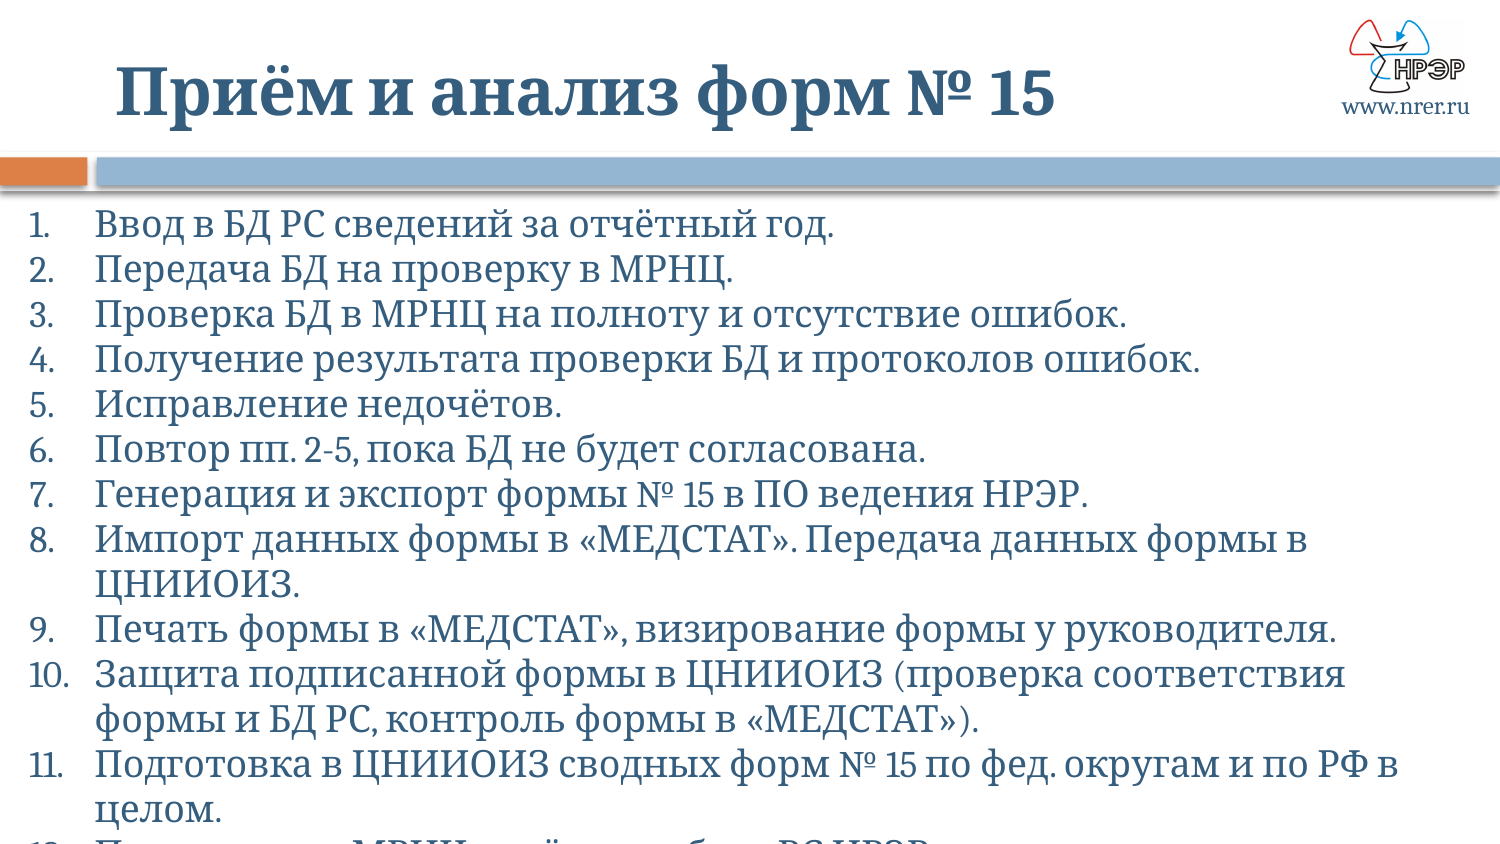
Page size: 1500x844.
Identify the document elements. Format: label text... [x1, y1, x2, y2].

title Приём и анализ форм № 15 [100, 27, 1500, 151]
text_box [1328, 19, 1495, 127]
text_box Ввод в БД РС сведений за отчётный год. Передача БД на проверку в МРНЦ. Проверка БД в МРНЦ на полноту и отсутствие ошибок. Получение результата проверки БД и протоколов ошибок. Исправление недочётов. Повтор пп. 2-5, пока БД не будет согласована. Генерация и экспорт формы № 15 в ПО ведения НРЭР. Импорт данных формы в «МЕДСТАТ». Передача данных формы в ЦНИИОИЗ. Печать формы в «МЕДСТАТ», визирование формы у руководителя. Защита подписанной формы в ЦНИИОИЗ (проверка соответствия формы и БД РС, контроль формы в «МЕДСТАТ»). Подготовка в ЦНИИОИЗ сводных форм № 15 по фед. округам и по РФ в целом. Подготовка в МРНЦ отчёта о работе РС НРЭР и справки о состоянии здоровья контингентов НРЭР. Передача отчёта и справки в Минздрав России. [29, 200, 1459, 844]
